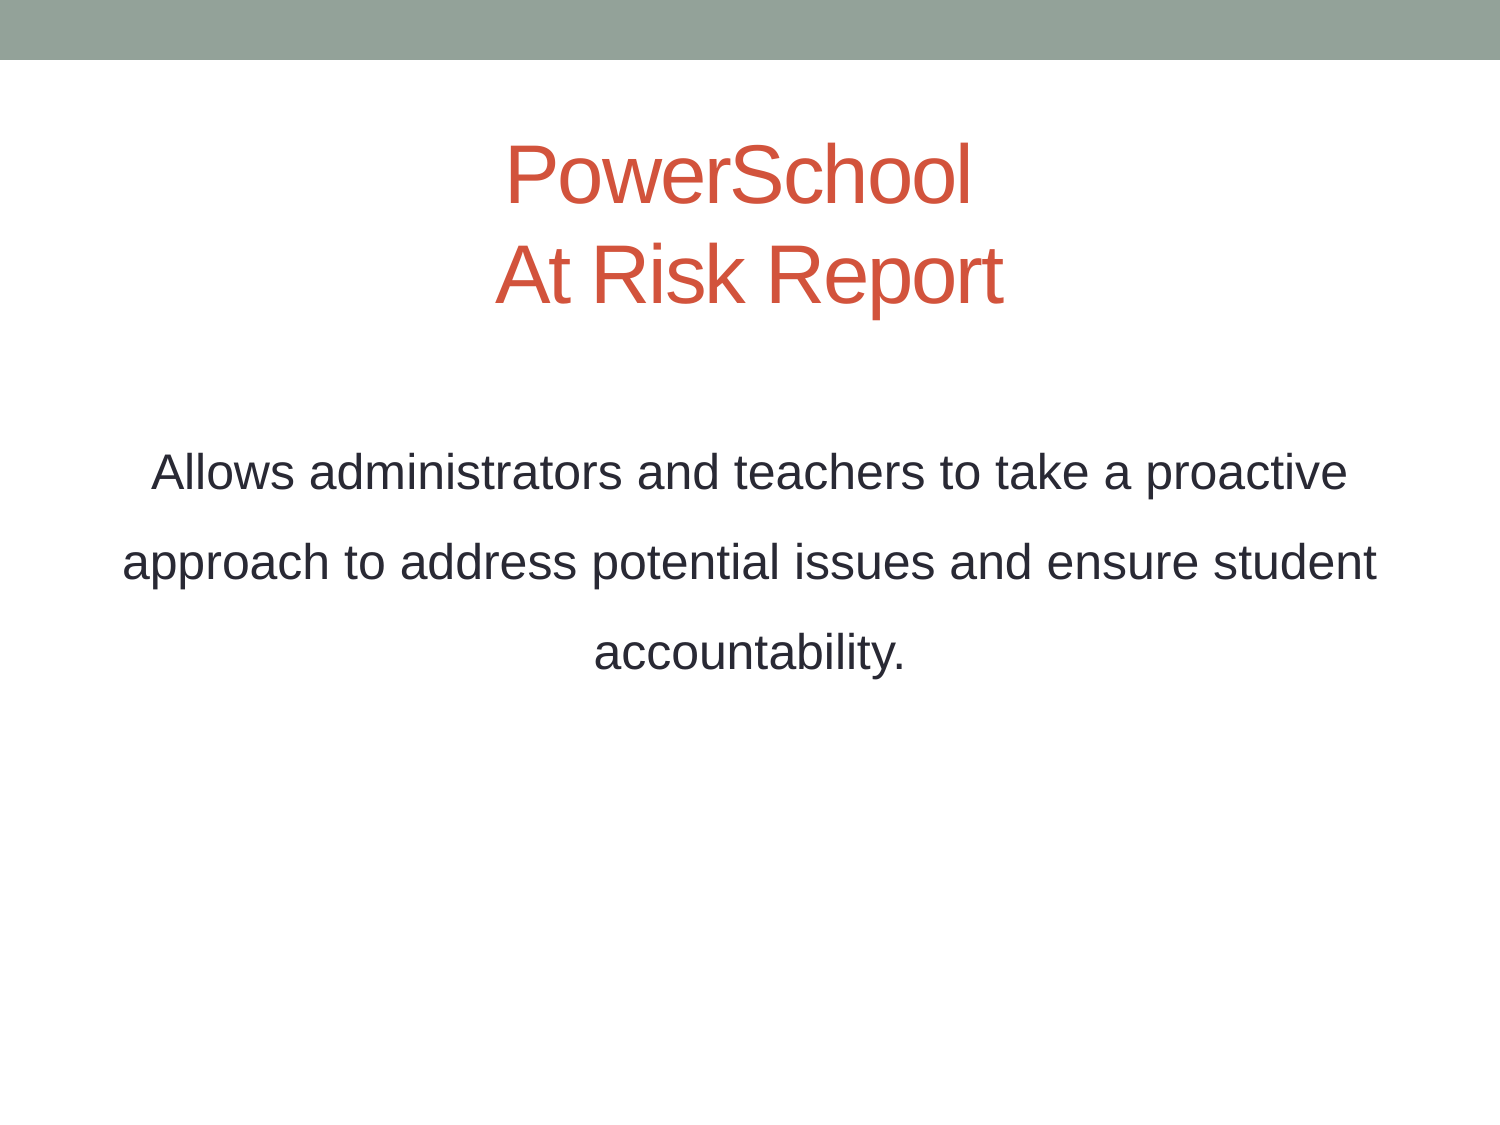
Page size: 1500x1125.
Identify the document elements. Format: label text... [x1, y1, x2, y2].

list Allows administrators and teachers to take a proactive approach to address potential issues and ensure student accountability. [75, 262, 1425, 1063]
title PowerSchool At Risk Report [75, 87, 1425, 262]
